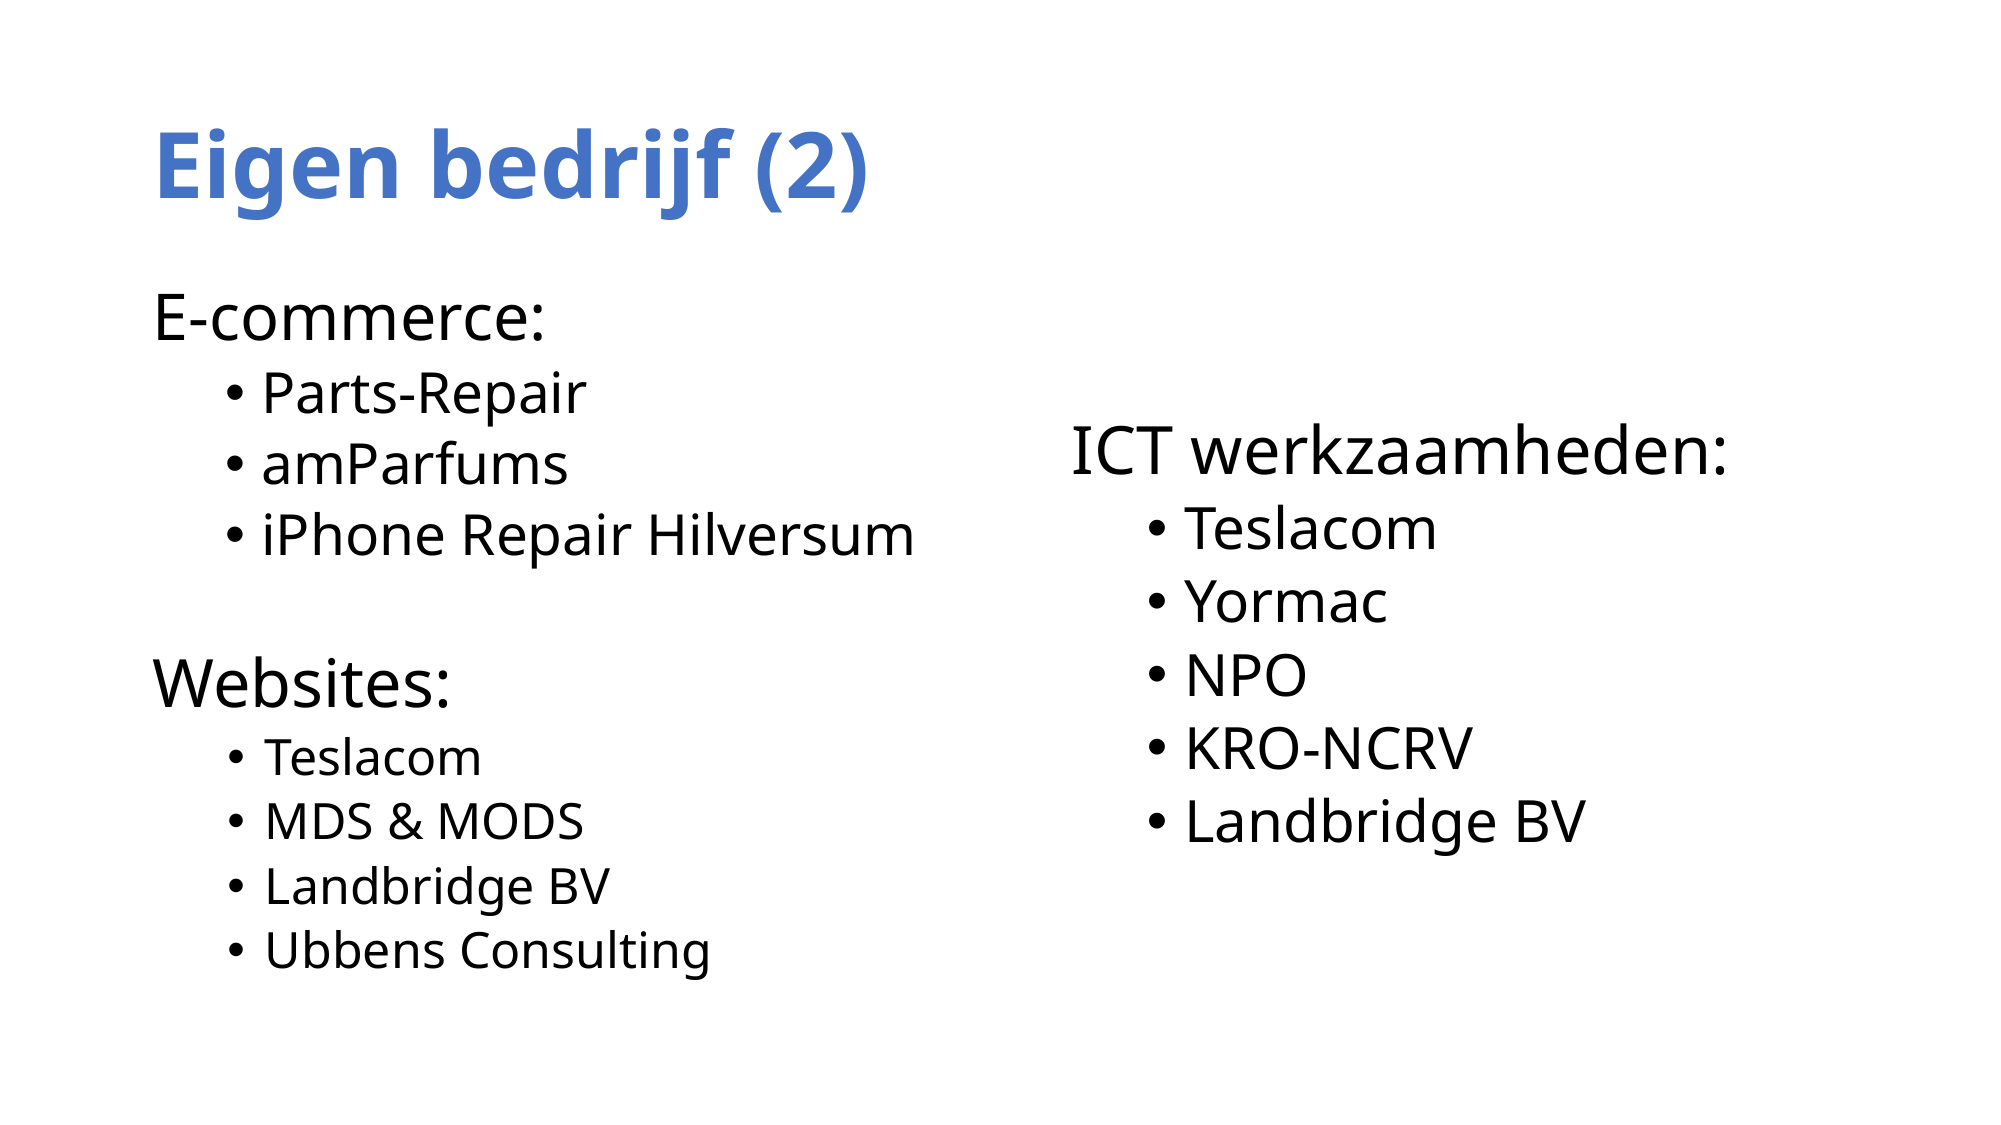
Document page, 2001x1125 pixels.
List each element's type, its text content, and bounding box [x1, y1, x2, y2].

list E-commerce: Parts-Repair amParfums iPhone Repair Hilversum [137, 277, 954, 595]
text_box Websites: Teslacom MDS & MODS Landbridge BV Ubbens Consulting [137, 642, 954, 1000]
text_box ICT werkzaamheden: Teslacom Yormac NPO KRO-NCRV Landbridge BV [1056, 409, 1874, 875]
title Eigen bedrijf (2) [137, 59, 1863, 278]
